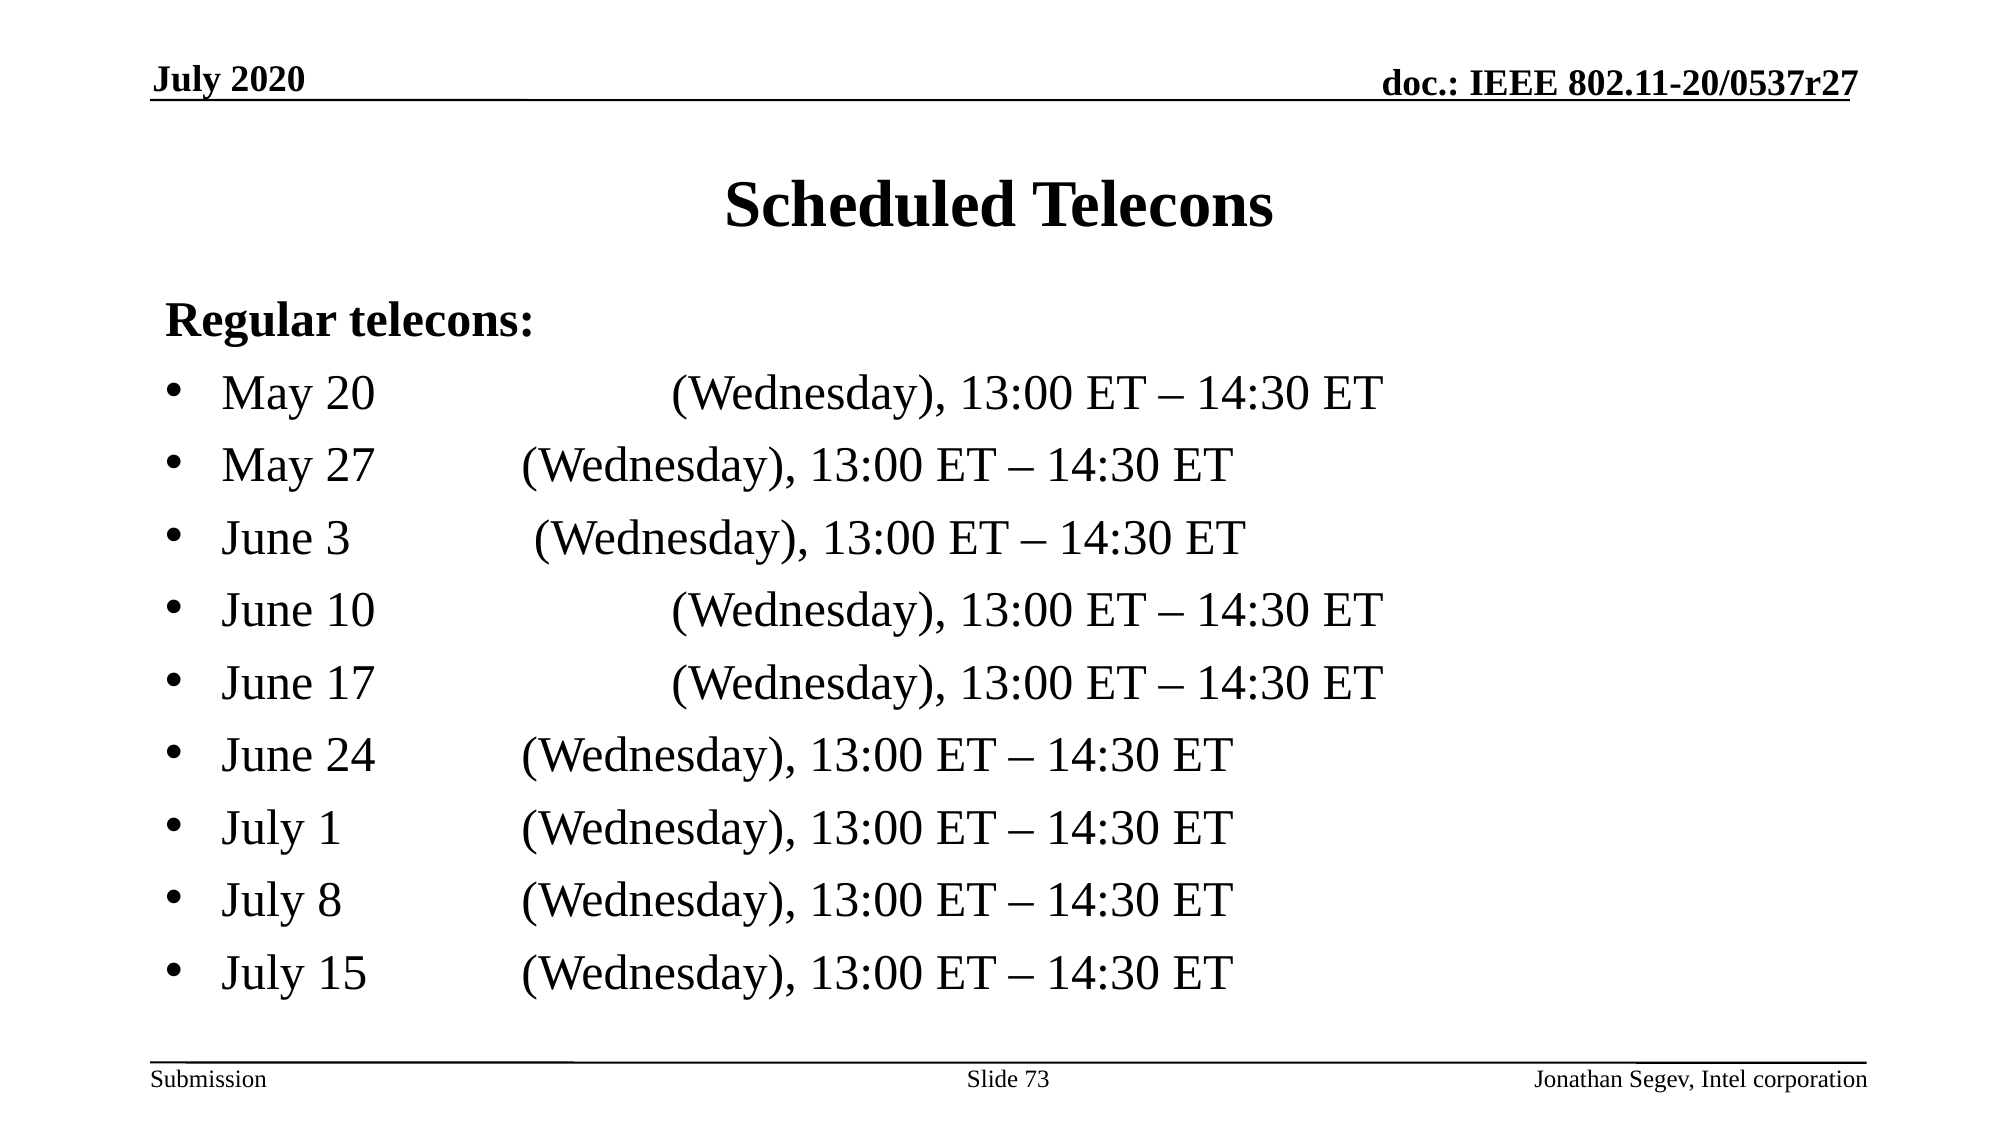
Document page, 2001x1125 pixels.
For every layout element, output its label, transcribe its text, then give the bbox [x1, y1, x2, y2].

title Scheduled Telecons [149, 112, 1850, 278]
list Regular telecons: May 20 (Wednesday), 13:00 ET – 14:30 ET May 27 (Wednesday), 13:00 ET – 14:30 ET June 3 (Wednesday), 13:00 ET – 14:30 ET June 10 (Wednesday), 13:00 ET – 14:30 ET June 17 (Wednesday), 13:00 ET – 14:30 ET June 24 (Wednesday), 13:00 ET – 14:30 ET July 1 (Wednesday), 13:00 ET – 14:30 ET July 8 (Wednesday), 13:00 ET – 14:30 ET July 15 (Wednesday), 13:00 ET – 14:30 ET [149, 278, 1850, 670]
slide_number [152, 54, 563, 100]
footer Jonathan Segev, Intel corporation [1171, 1061, 1869, 1093]
slide_number Slide 73 [950, 1061, 1067, 1123]
